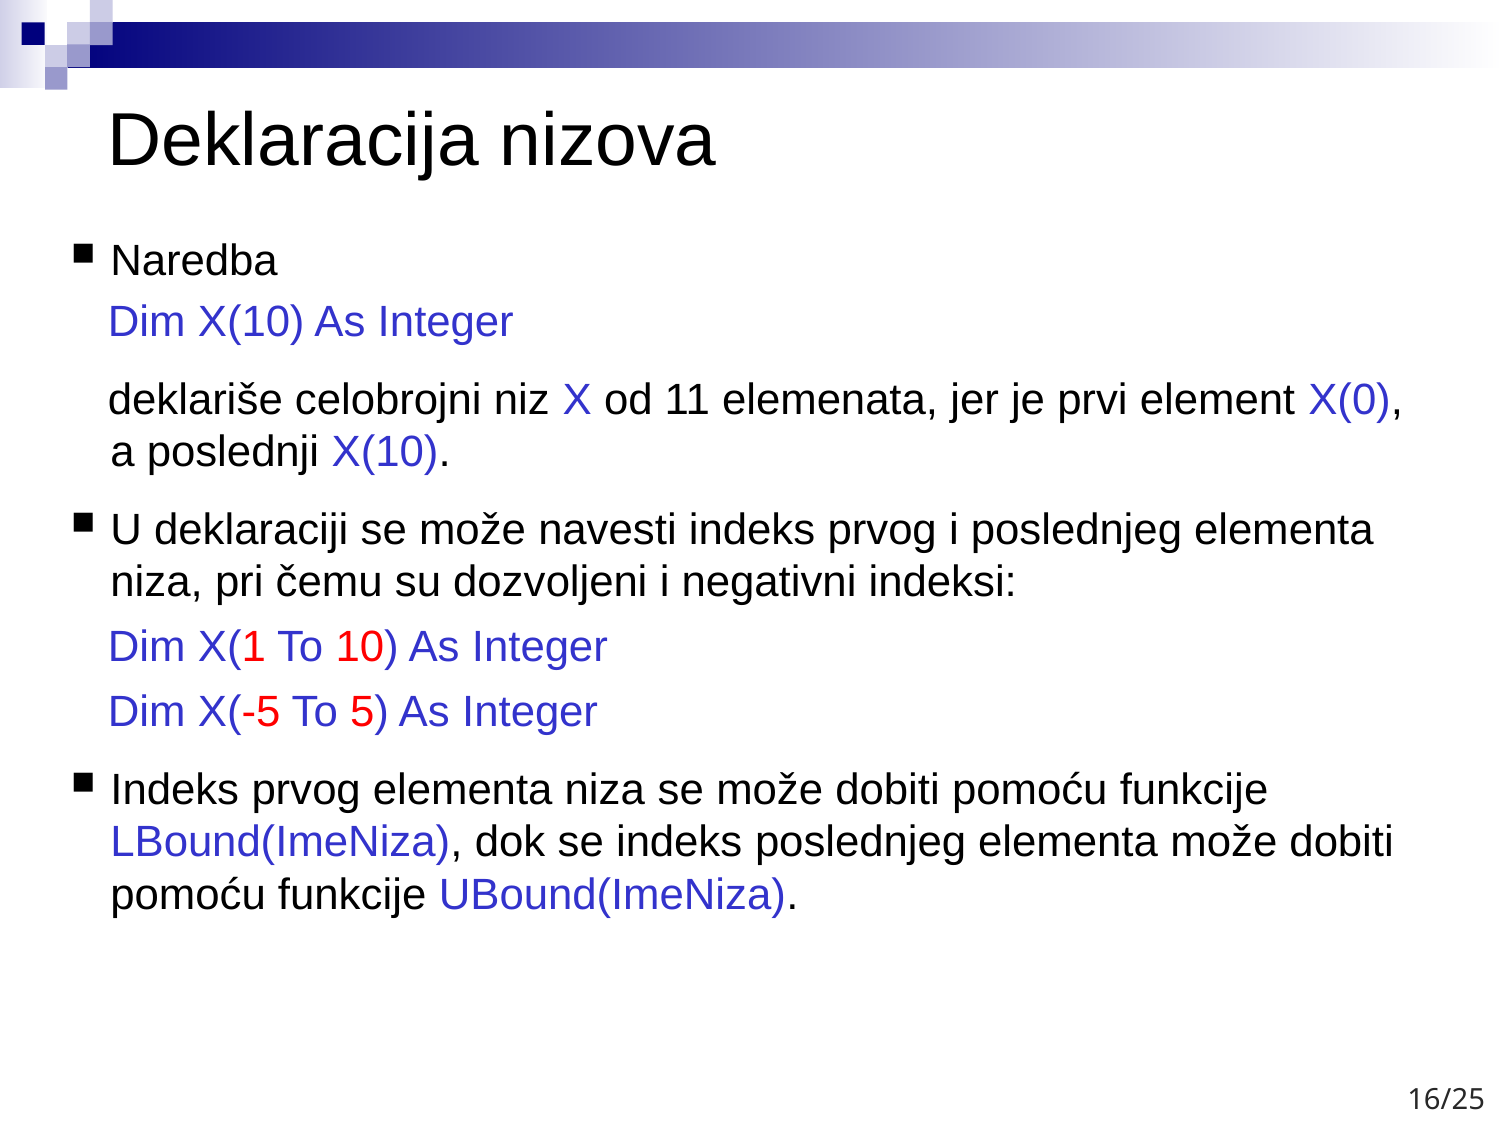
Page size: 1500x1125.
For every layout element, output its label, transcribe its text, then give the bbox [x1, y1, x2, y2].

list Naredba Dim X(10) As Integer deklariše celobrojni niz X od 11 elemenata, jer je prvi element X(0), a poslednji X(10). U deklaraciji se može navesti indeks prvog i poslednjeg elementa niza, pri čemu su dozvoljeni i negativni indeksi: Dim X(1 To 10) As Integer Dim X(-5 To 5) As Integer Indeks prvog elementa niza se može dobiti pomoću funkcije LBound(ImeNiza), dok se indeks poslednjeg elementa može dobiti pomoću funkcije UBound(ImeNiza). [62, 224, 1422, 938]
title Deklaracija nizova [92, 75, 739, 197]
text_box 16/25 [1374, 1072, 1500, 1123]
